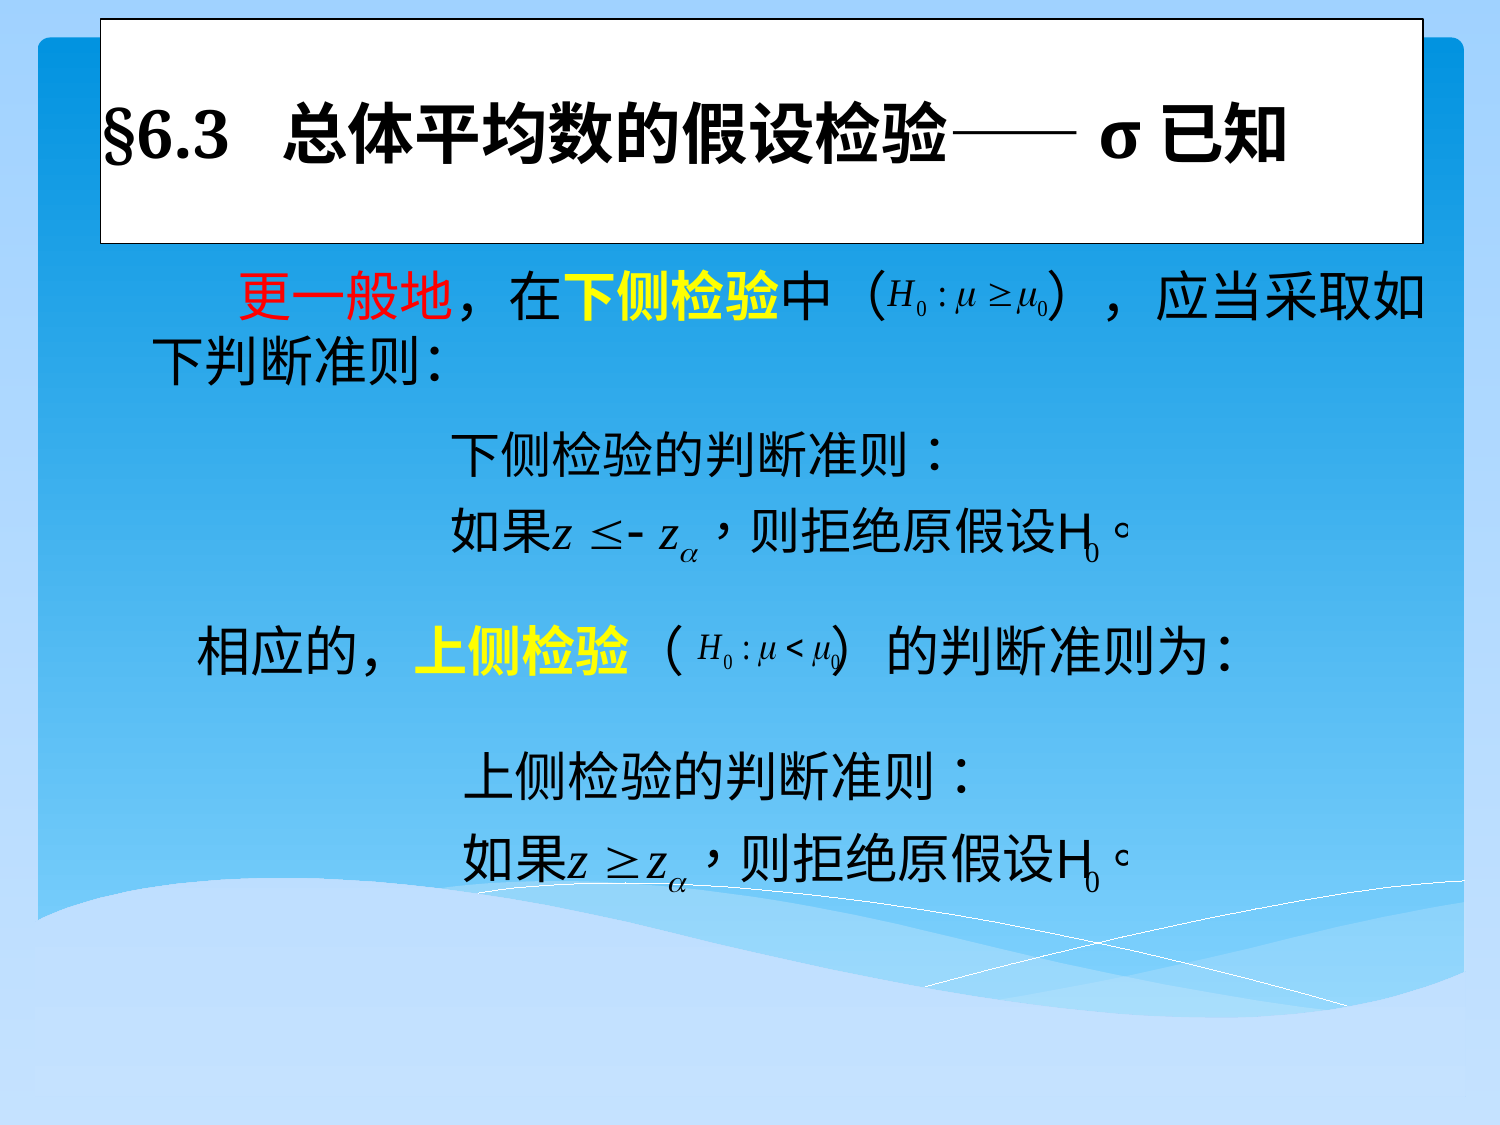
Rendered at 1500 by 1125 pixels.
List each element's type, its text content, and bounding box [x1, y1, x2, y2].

title §6.3 总体平均数的假设检验——σ已知 [100, 19, 1424, 244]
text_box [690, 621, 849, 679]
text_box 更一般地，在下侧检验中（ ），应当采取如下判断准则： [135, 255, 1471, 470]
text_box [879, 266, 1058, 327]
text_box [442, 420, 1129, 575]
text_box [454, 739, 1129, 906]
text_box 相应的，上侧检验（ ）的判断准则为： [82, 609, 1418, 690]
